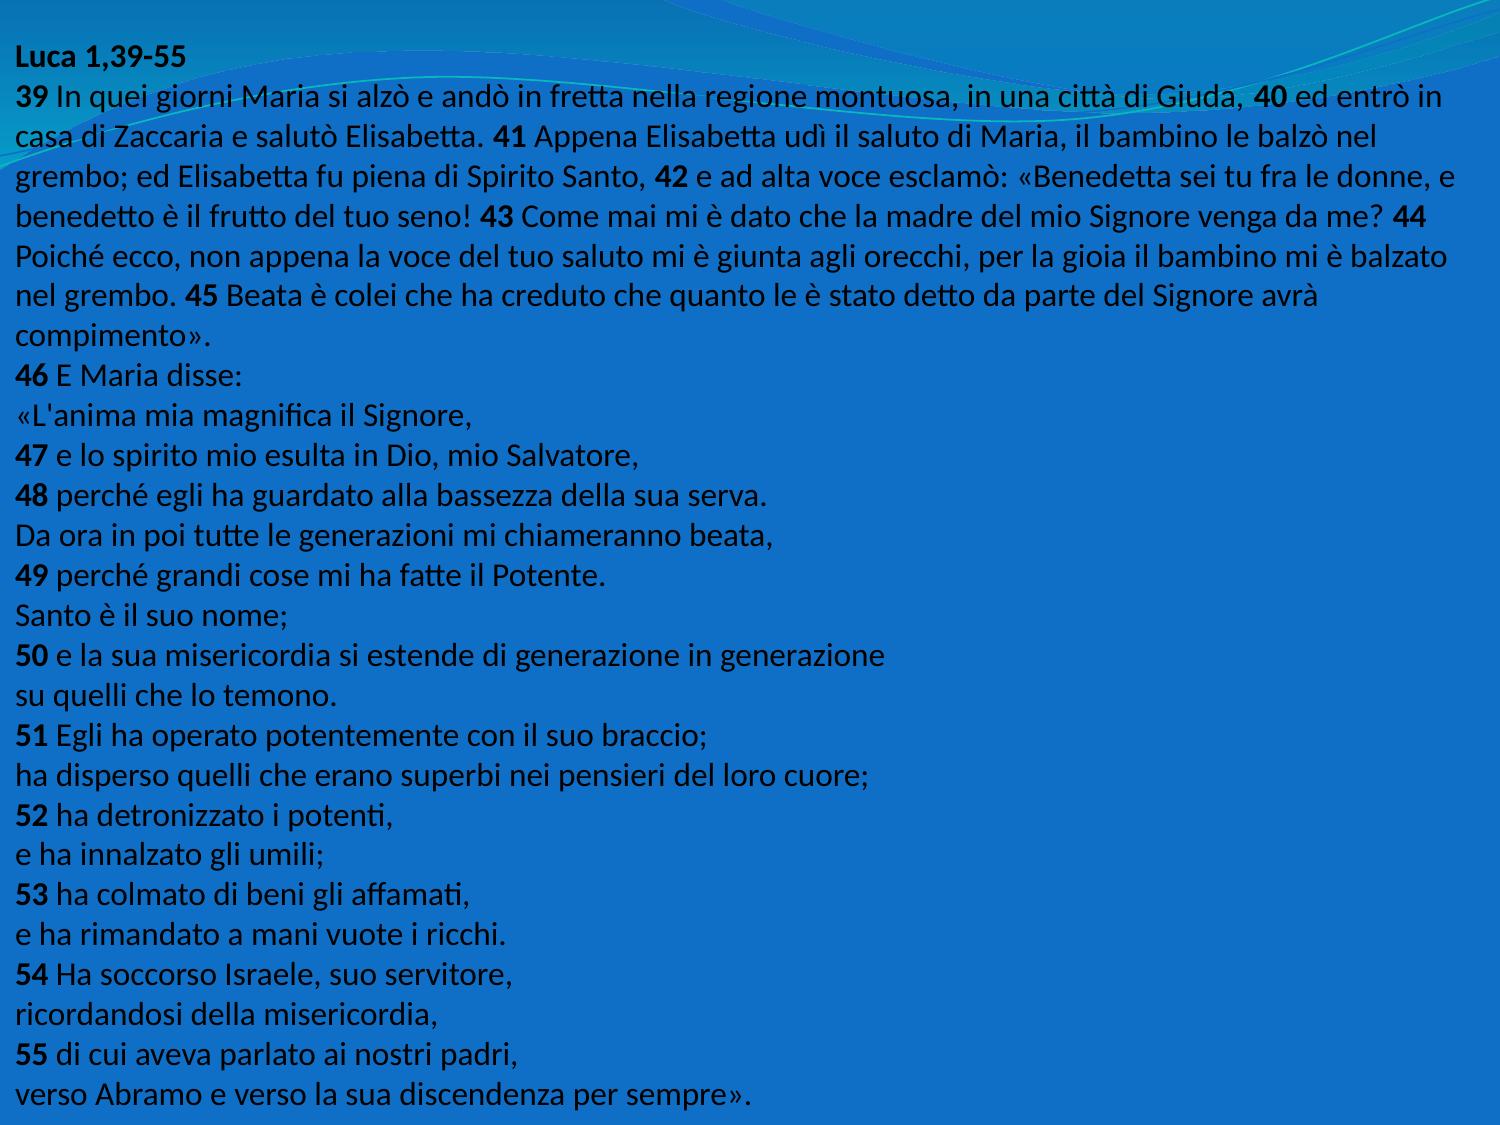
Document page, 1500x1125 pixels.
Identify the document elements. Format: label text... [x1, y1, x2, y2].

text_box Luca 1,39-55 39 In quei giorni Maria si alzò e andò in fretta nella regione montuosa, in una città di Giuda, 40 ed entrò in casa di Zaccaria e salutò Elisabetta. 41 Appena Elisabetta udì il saluto di Maria, il bambino le balzò nel grembo; ed Elisabetta fu piena di Spirito Santo, 42 e ad alta voce esclamò: «Benedetta sei tu fra le donne, e benedetto è il frutto del tuo seno! 43 Come mai mi è dato che la madre del mio Signore venga da me? 44 Poiché ecco, non appena la voce del tuo saluto mi è giunta agli orecchi, per la gioia il bambino mi è balzato nel grembo. 45 Beata è colei che ha creduto che quanto le è stato detto da parte del Signore avrà compimento». 46 E Maria disse: «L'anima mia magnifica il Signore, 47 e lo spirito mio esulta in Dio, mio Salvatore, 48 perché egli ha guardato alla bassezza della sua serva. Da ora in poi tutte le generazioni mi chiameranno beata, 49 perché grandi cose mi ha fatte il Potente. Santo è il suo nome; 50 e la sua misericordia si estende di generazione in generazione su quelli che lo temono. 51 Egli ha operato potentemente con il suo braccio; ha disperso quelli che erano superbi nei pensieri del loro cuore; 52 ha detronizzato i potenti, e ha innalzato gli umili; 53 ha colmato di beni gli affamati, e ha rimandato a mani vuote i ricchi. 54 Ha soccorso Israele, suo servitore, ricordandosi della misericordia, 55 di cui aveva parlato ai nostri padri, verso Abramo e verso la sua discendenza per sempre». [0, 26, 1500, 1120]
